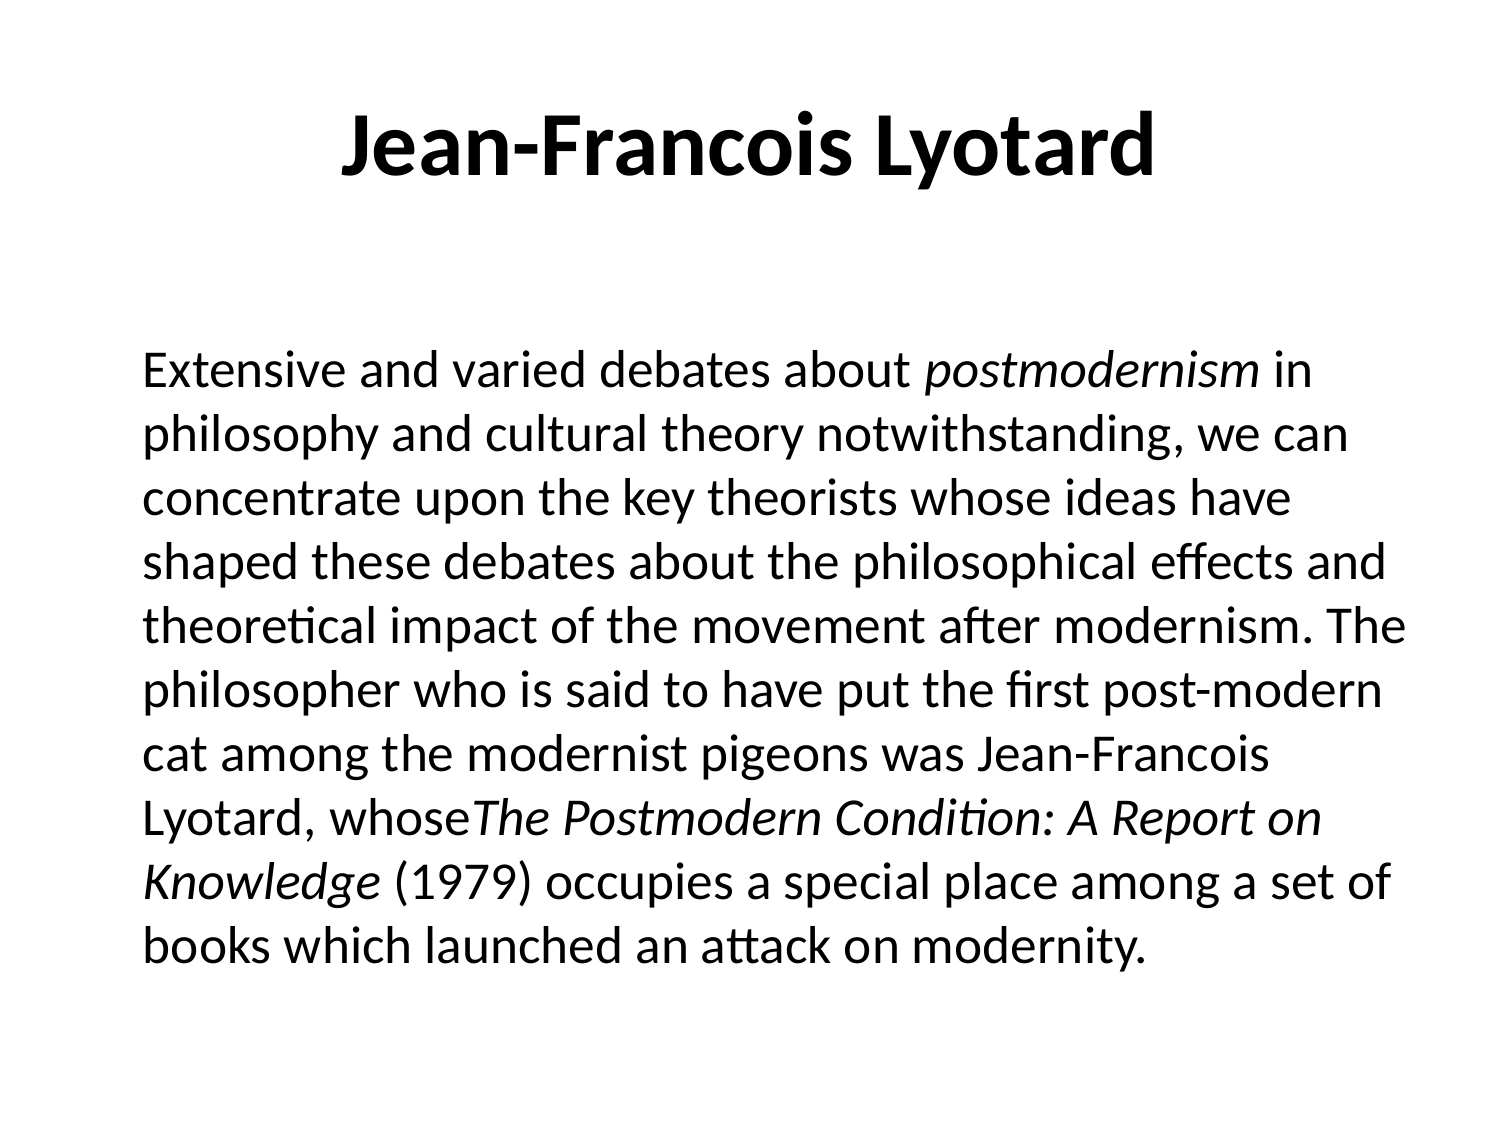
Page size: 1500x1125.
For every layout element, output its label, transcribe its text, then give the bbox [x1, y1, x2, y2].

title Jean-Francois Lyotard [75, 45, 1425, 233]
list Extensive and varied debates about postmodernism in philosophy and cultural theory notwithstanding, we can concentrate upon the key theorists whose ideas have shaped these debates about the philosophical effects and theoretical impact of the movement after modernism. The philosopher who is said to have put the first post-modern cat among the modernist pigeons was Jean-Francois Lyotard, whoseThe Postmodern Condition: A Report on Knowledge (1979) occupies a special place among a set of books which launched an attack on modernity. [75, 262, 1425, 1005]
